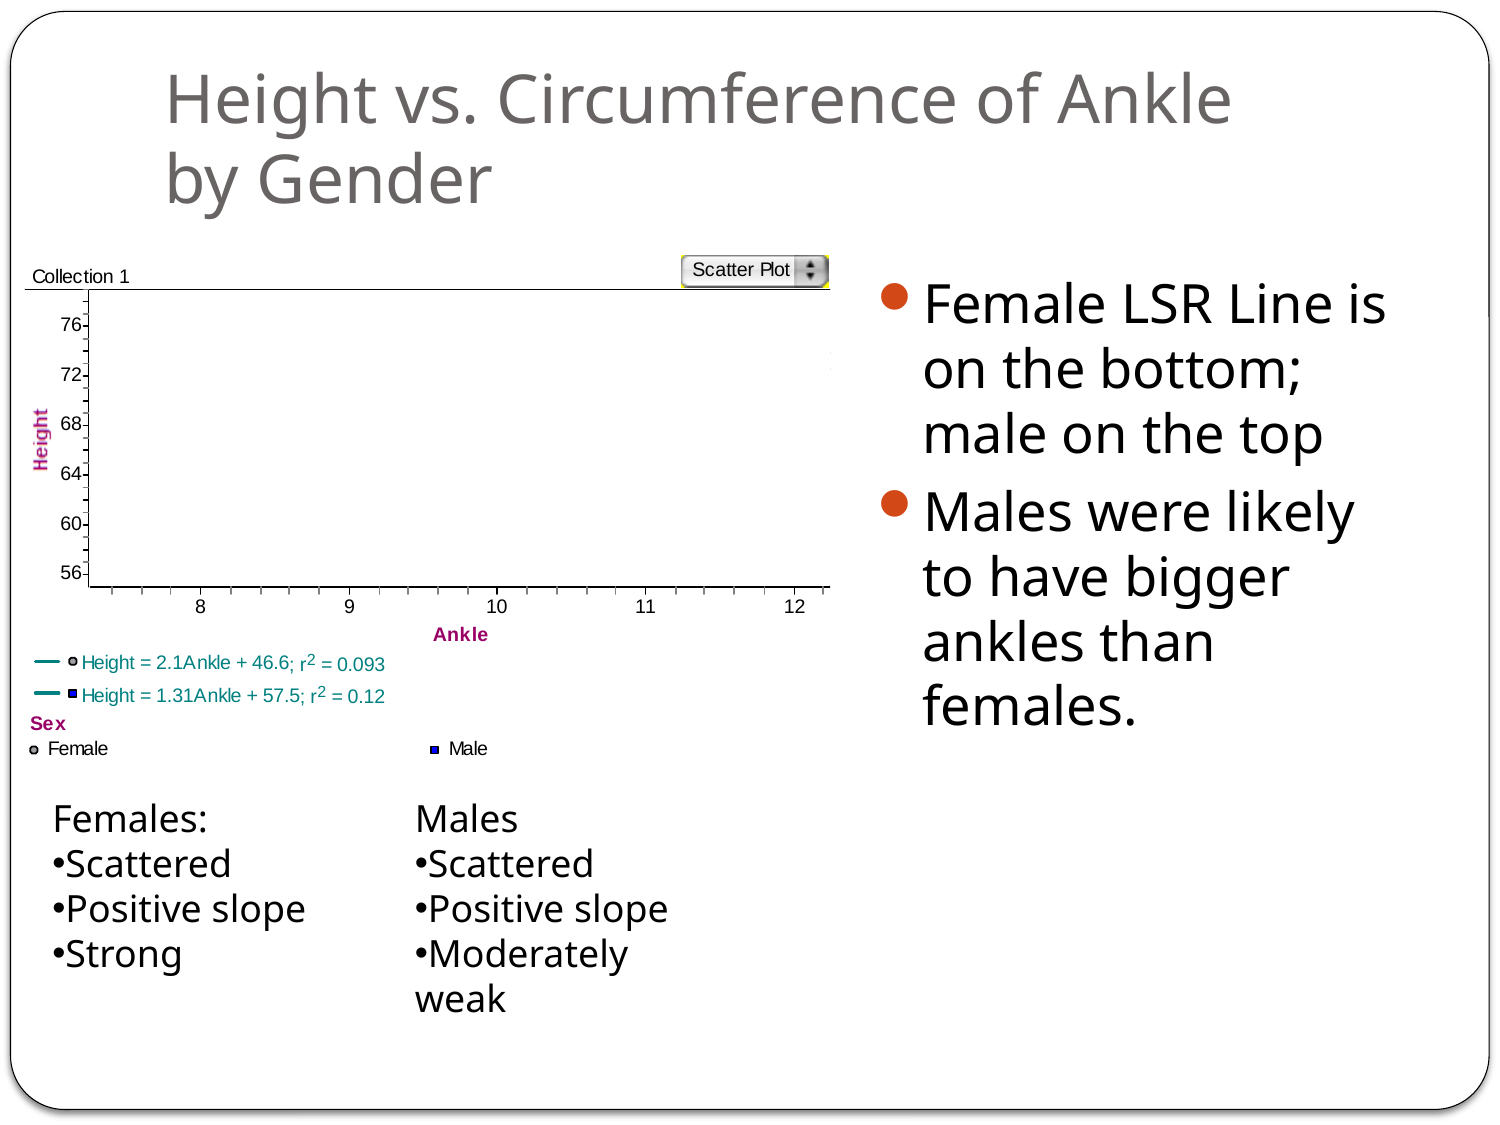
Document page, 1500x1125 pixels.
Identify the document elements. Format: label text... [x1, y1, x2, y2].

title Height vs. Circumference of Ankle by Gender [150, 45, 1425, 233]
text_box Males Scattered Positive slope Moderately weak [399, 787, 738, 1073]
list Female LSR Line is on the bottom; male on the top Males were likely to have bigger ankles than females. [862, 262, 1425, 1005]
text_box Females: Scattered Positive slope Strong [37, 787, 375, 1028]
picture [24, 249, 833, 763]
